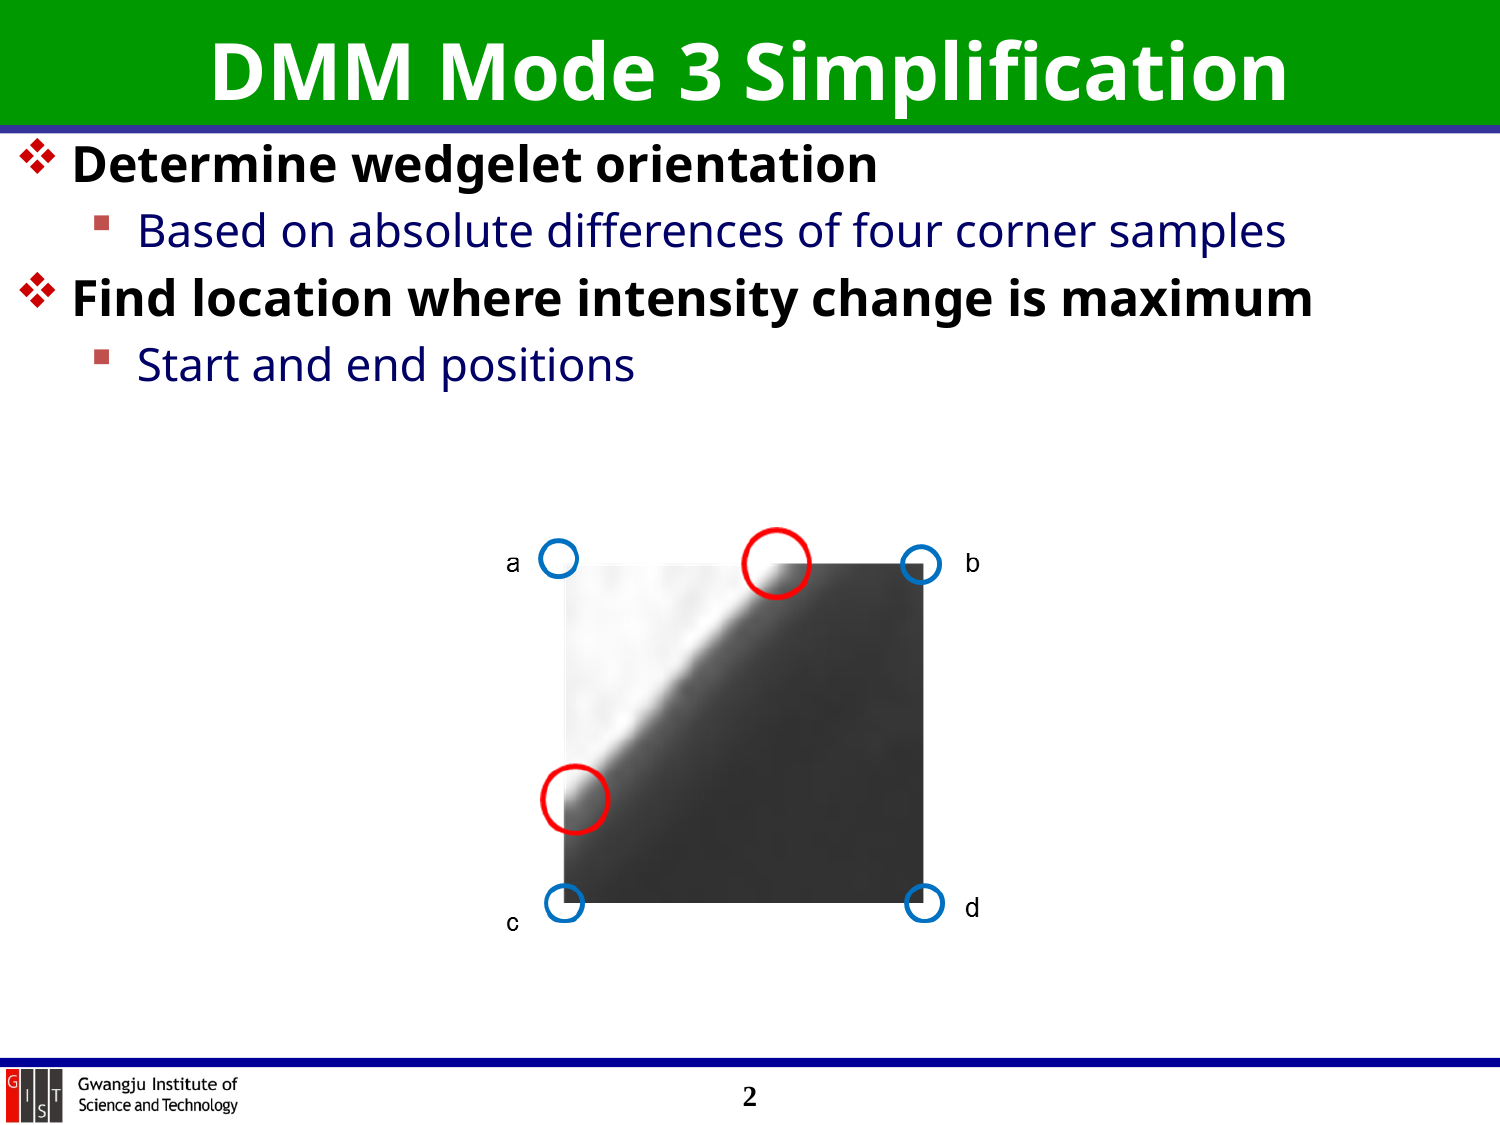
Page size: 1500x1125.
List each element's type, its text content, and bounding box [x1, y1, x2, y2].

title DMM Mode 3 Simplification [0, 12, 1500, 123]
picture [489, 526, 1011, 953]
picture [6, 1069, 238, 1123]
slide_number 2 [575, 1065, 925, 1125]
list Determine wedgelet orientation Based on absolute differences of four corner samples Find location where intensity change is maximum Start and end positions [0, 123, 1500, 1039]
